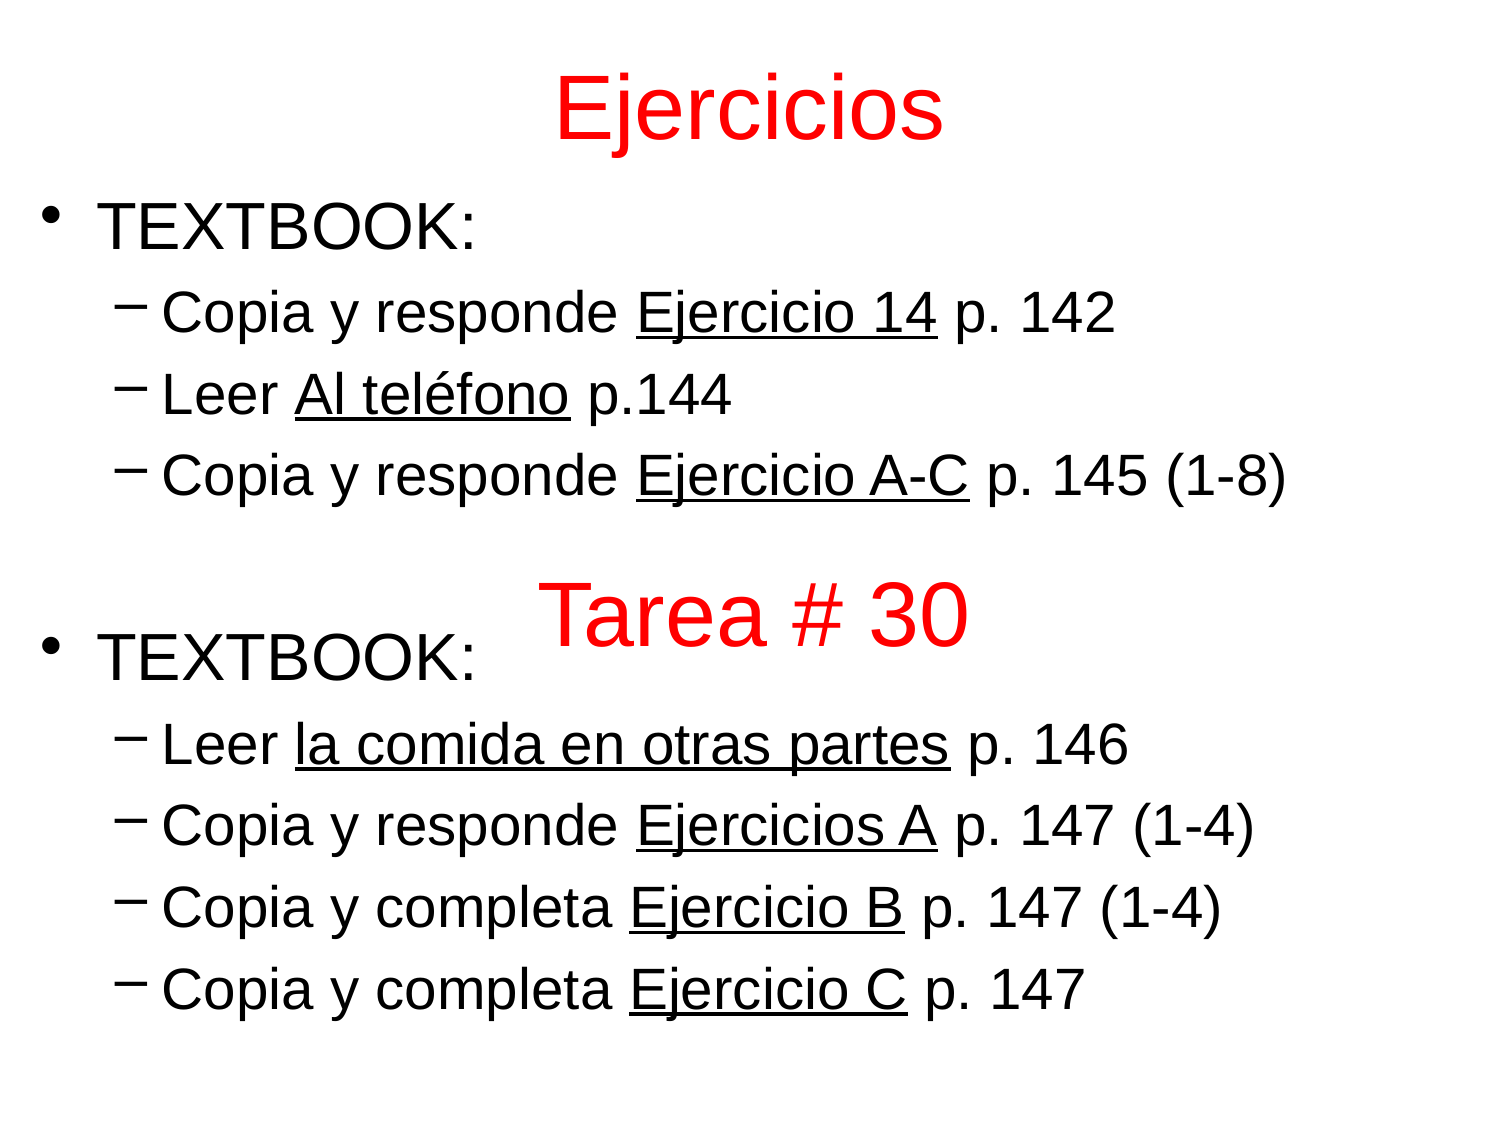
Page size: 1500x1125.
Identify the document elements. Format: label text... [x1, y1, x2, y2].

list TEXTBOOK: Copia y responde Ejercicio 14 p. 142 Leer Al teléfono p.144 Copia y responde Ejercicio A-C p. 145 (1-8) TEXTBOOK: Leer la comida en otras partes p. 146 Copia y responde Ejercicios A p. 147 (1-4) Copia y completa Ejercicio B p. 147 (1-4) Copia y completa Ejercicio C p. 147 [24, 174, 1488, 1105]
text_box Tarea # 30 [79, 537, 1430, 683]
title Ejercicios [75, 29, 1425, 174]
